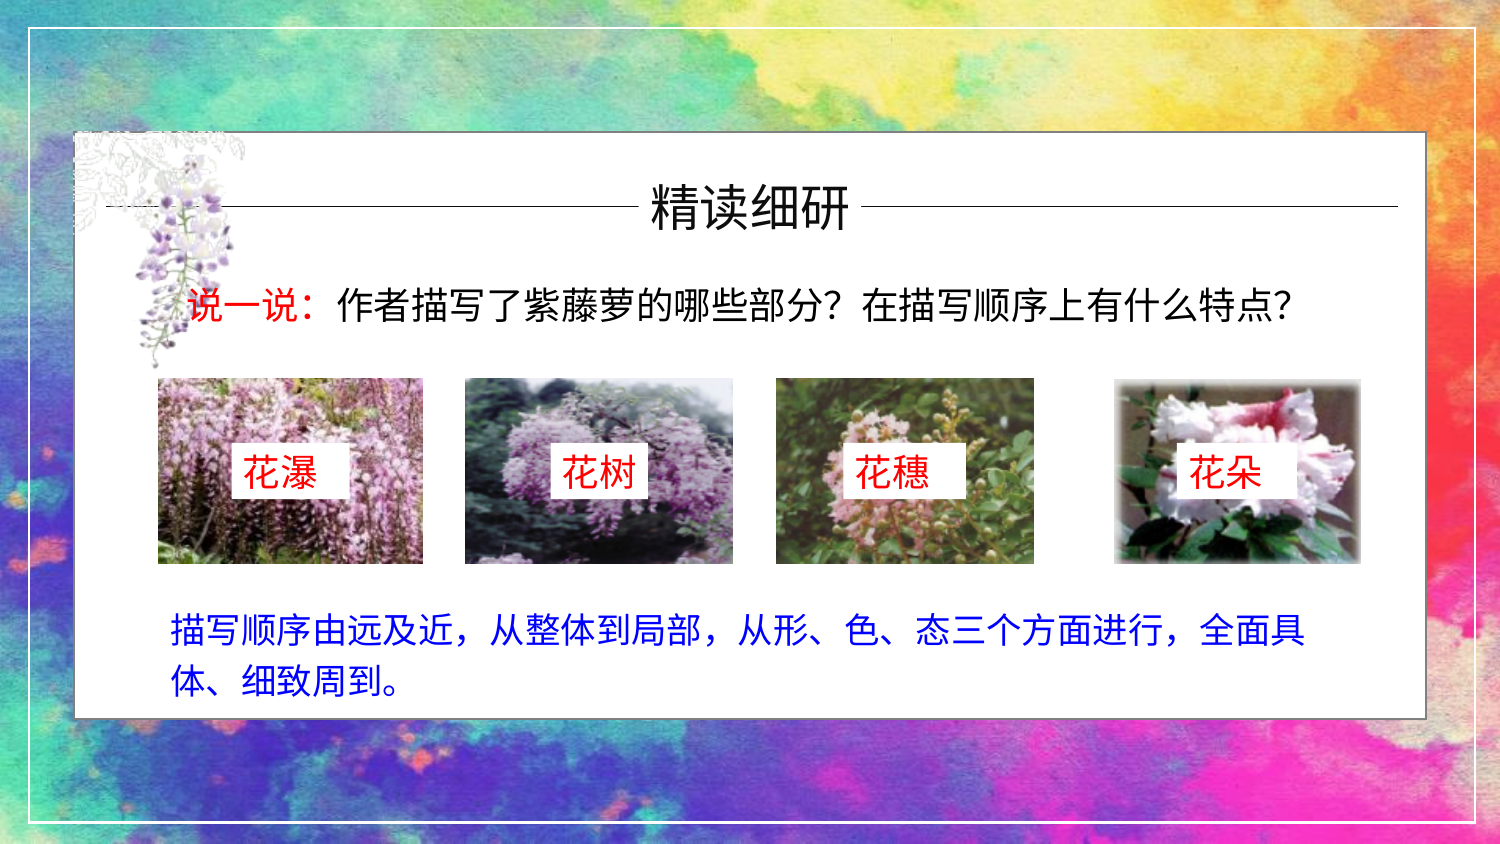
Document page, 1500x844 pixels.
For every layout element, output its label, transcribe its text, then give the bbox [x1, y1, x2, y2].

text_box 说一说：作者描写了紫藤萝的哪些部分？在描写顺序上有什么特点？ [272, 276, 1361, 333]
text_box 描写顺序由远及近，从整体到局部，从形、色、态三个方面进行，全面具体、细致周到。 [158, 593, 1360, 707]
text_box 精读细研 [638, 171, 862, 206]
text_box 精读细研 [638, 207, 862, 243]
picture [0, 0, 1500, 844]
text_box [28, 27, 1476, 824]
